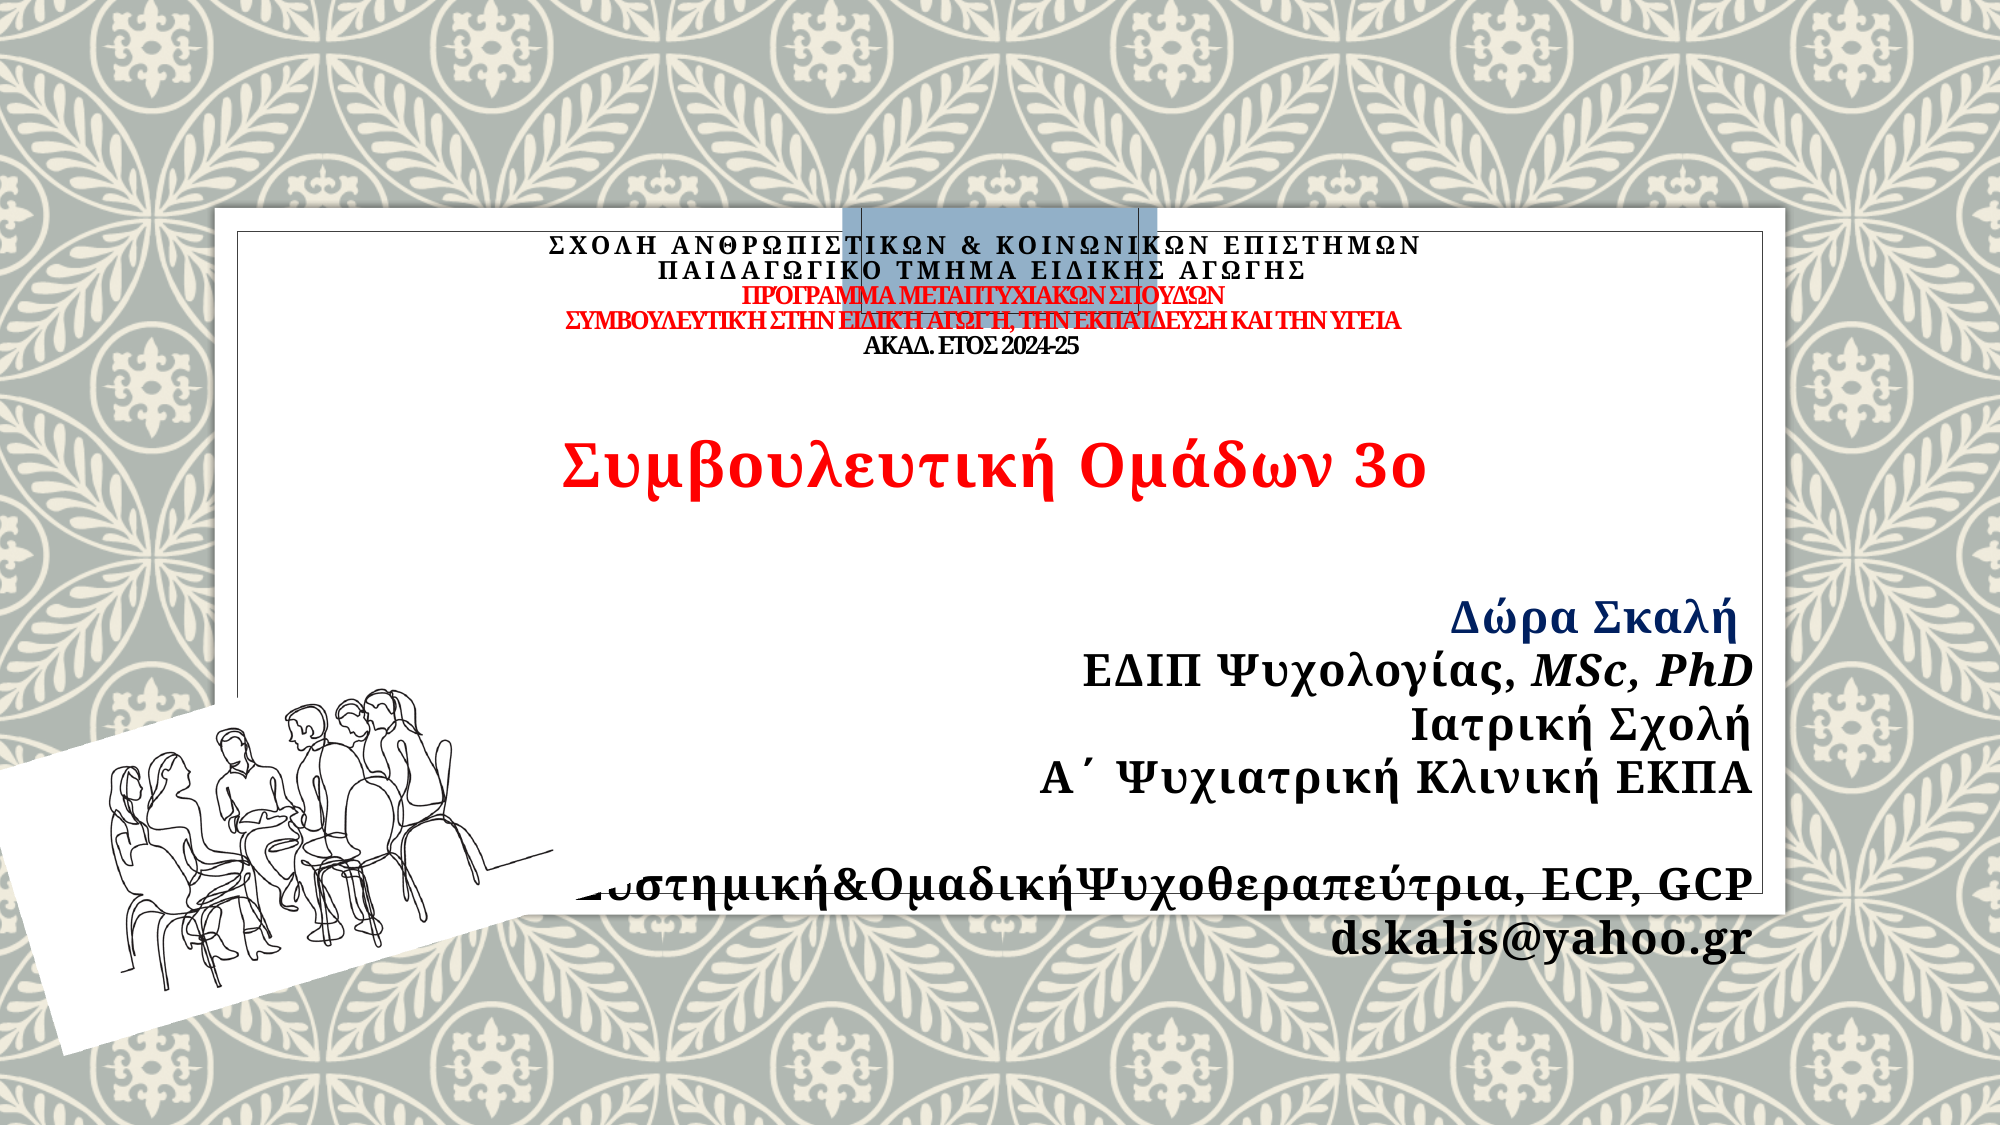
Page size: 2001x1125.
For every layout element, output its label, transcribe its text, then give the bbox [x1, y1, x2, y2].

title ΣΧΟΛΗ ΑΝΘΡΩΠΙΣΤΙΚΩΝ & ΚΟΙΝΩΝΙΚΩΝ ΕΠΙΣΤΗΜΩΝ ΠΑΙΔΑΓΩΓΙΚΟ ΤΜΗΜΑ ΕΙΔΙΚΗΣ ΑΓΩΓΗΣ Πρόγραμμα Μεταπτυχιακών Σπουδών Συμβουλευτική στην Ειδική Αγωγή, την Εκπαίδευση και την Υγεία Ακαδ. ετος 2024-25 [288, 235, 1680, 359]
picture [0, 600, 642, 1055]
subtitle Συμβουλευτική Ομάδων 3ο Δώρα Σκαλή Δώρα Σκαλή ΕΔΙΠ Ψυχολογίας, MSc, PhD Ιατρική Σχολή Α΄ Ψυχιατρική Κλινική ΕΚΠΑ Συστημική&ΟμαδικήΨυχοθεραπεύτρια, ΕCP, GCP dskalis@yahoo.gr [205, 366, 1769, 1116]
